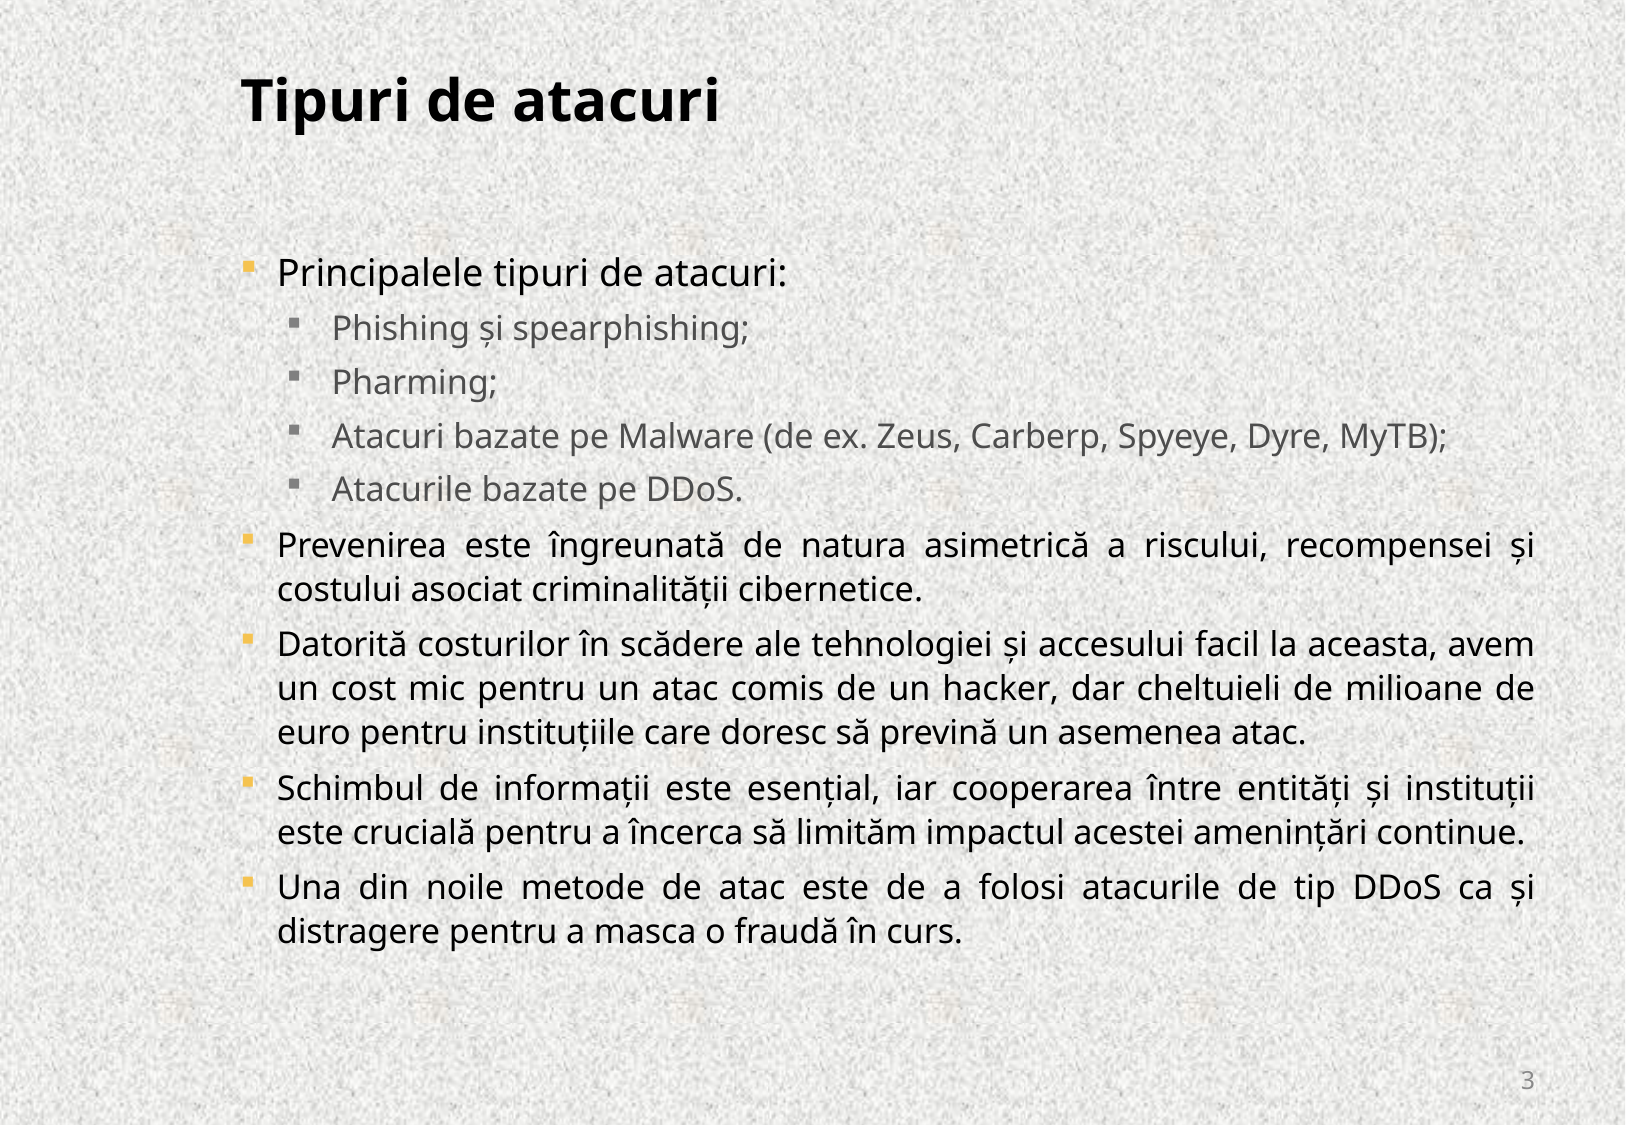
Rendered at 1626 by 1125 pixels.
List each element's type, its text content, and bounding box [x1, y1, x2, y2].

title Tipuri de atacuri [225, 32, 1552, 165]
picture [0, 0, 1626, 1125]
slide_number 3 [1475, 1051, 1550, 1112]
list Principalele tipuri de atacuri: Phishing și spearphishing; Pharming; Atacuri bazate pe Malware (de ex. Zeus, Carberp, Spyeye, Dyre, MyTB); Atacurile bazate pe DDoS. Prevenirea este îngreunată de natura asimetrică a riscului, recompensei și costului asociat criminalității cibernetice. Datorită costurilor în scădere ale tehnologiei și accesului facil la aceasta, avem un cost mic pentru un atac comis de un hacker, dar cheltuieli de milioane de euro pentru instituțiile care doresc să prevină un asemenea atac. Schimbul de informații este esențial, iar cooperarea între entități și instituții este crucială pentru a încerca să limităm impactul acestei amenințări continue. Una din noile metode de atac este de a folosi atacurile de tip DDoS ca și distragere pentru a masca o fraudă în curs. [225, 237, 1550, 1000]
